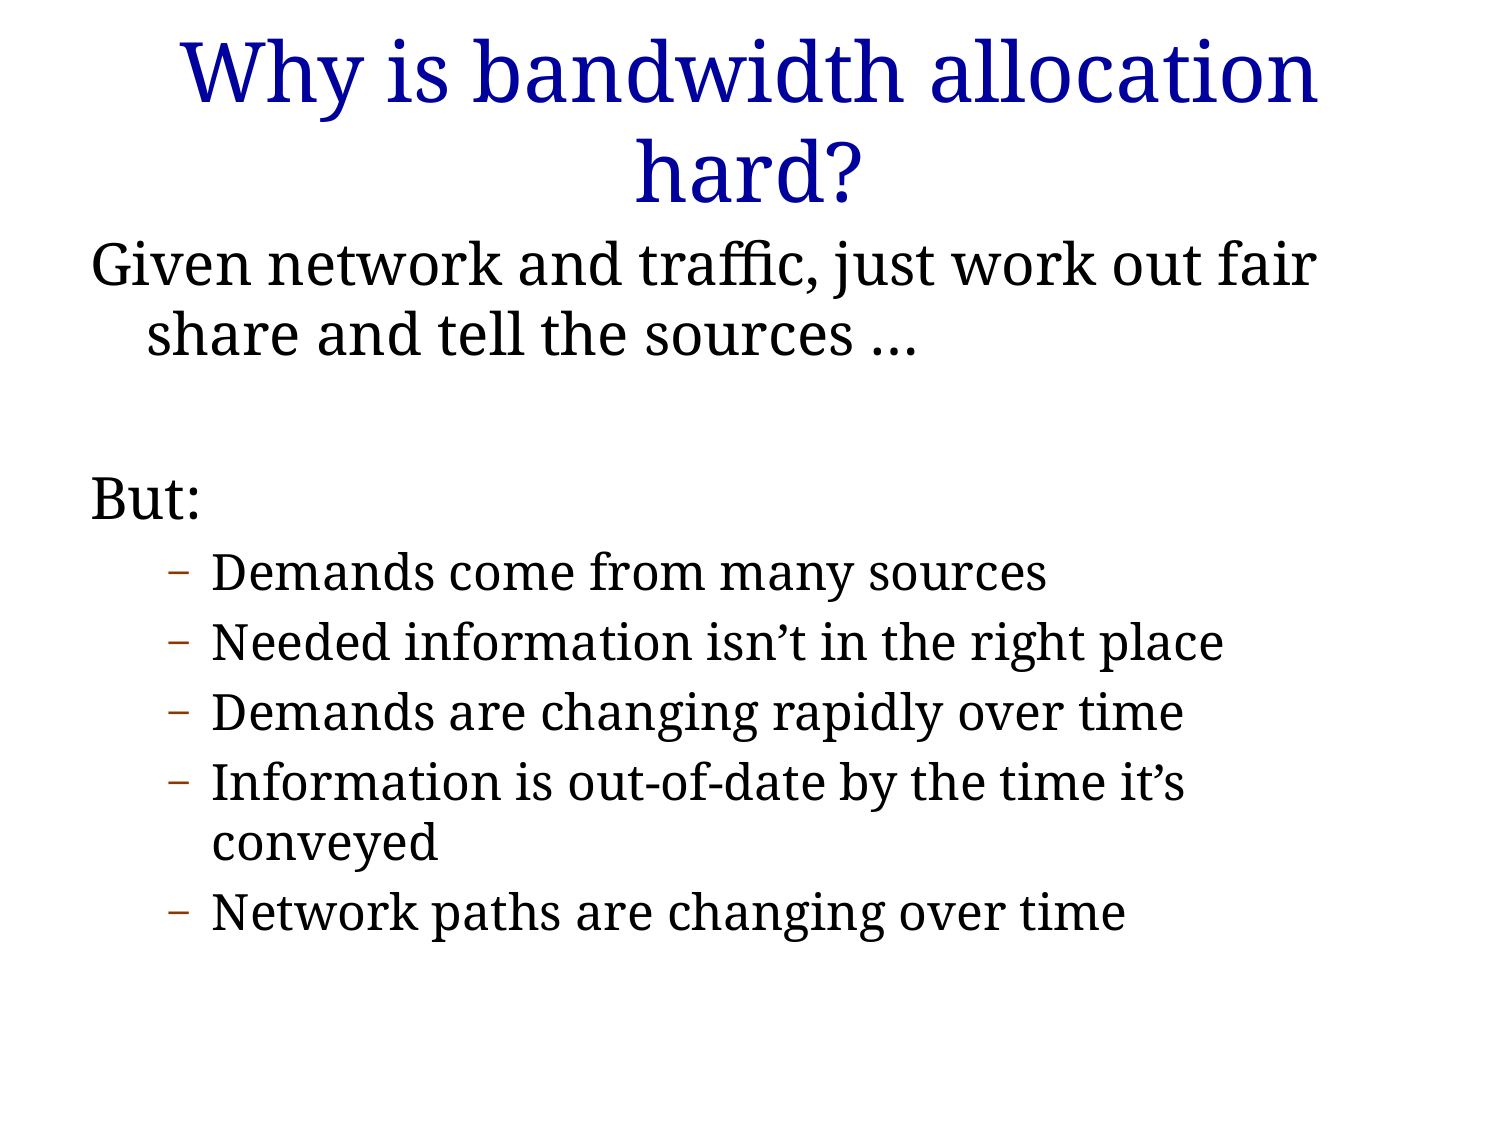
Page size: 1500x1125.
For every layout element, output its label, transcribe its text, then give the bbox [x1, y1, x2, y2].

list Given network and traffic, just work out fair share and tell the sources … But: Demands come from many sources Needed information isn’t in the right place Demands are changing rapidly over time Information is out-of-date by the time it’s conveyed Network paths are changing over time [74, 219, 1426, 963]
title Why is bandwidth allocation hard? [74, 47, 1426, 191]
